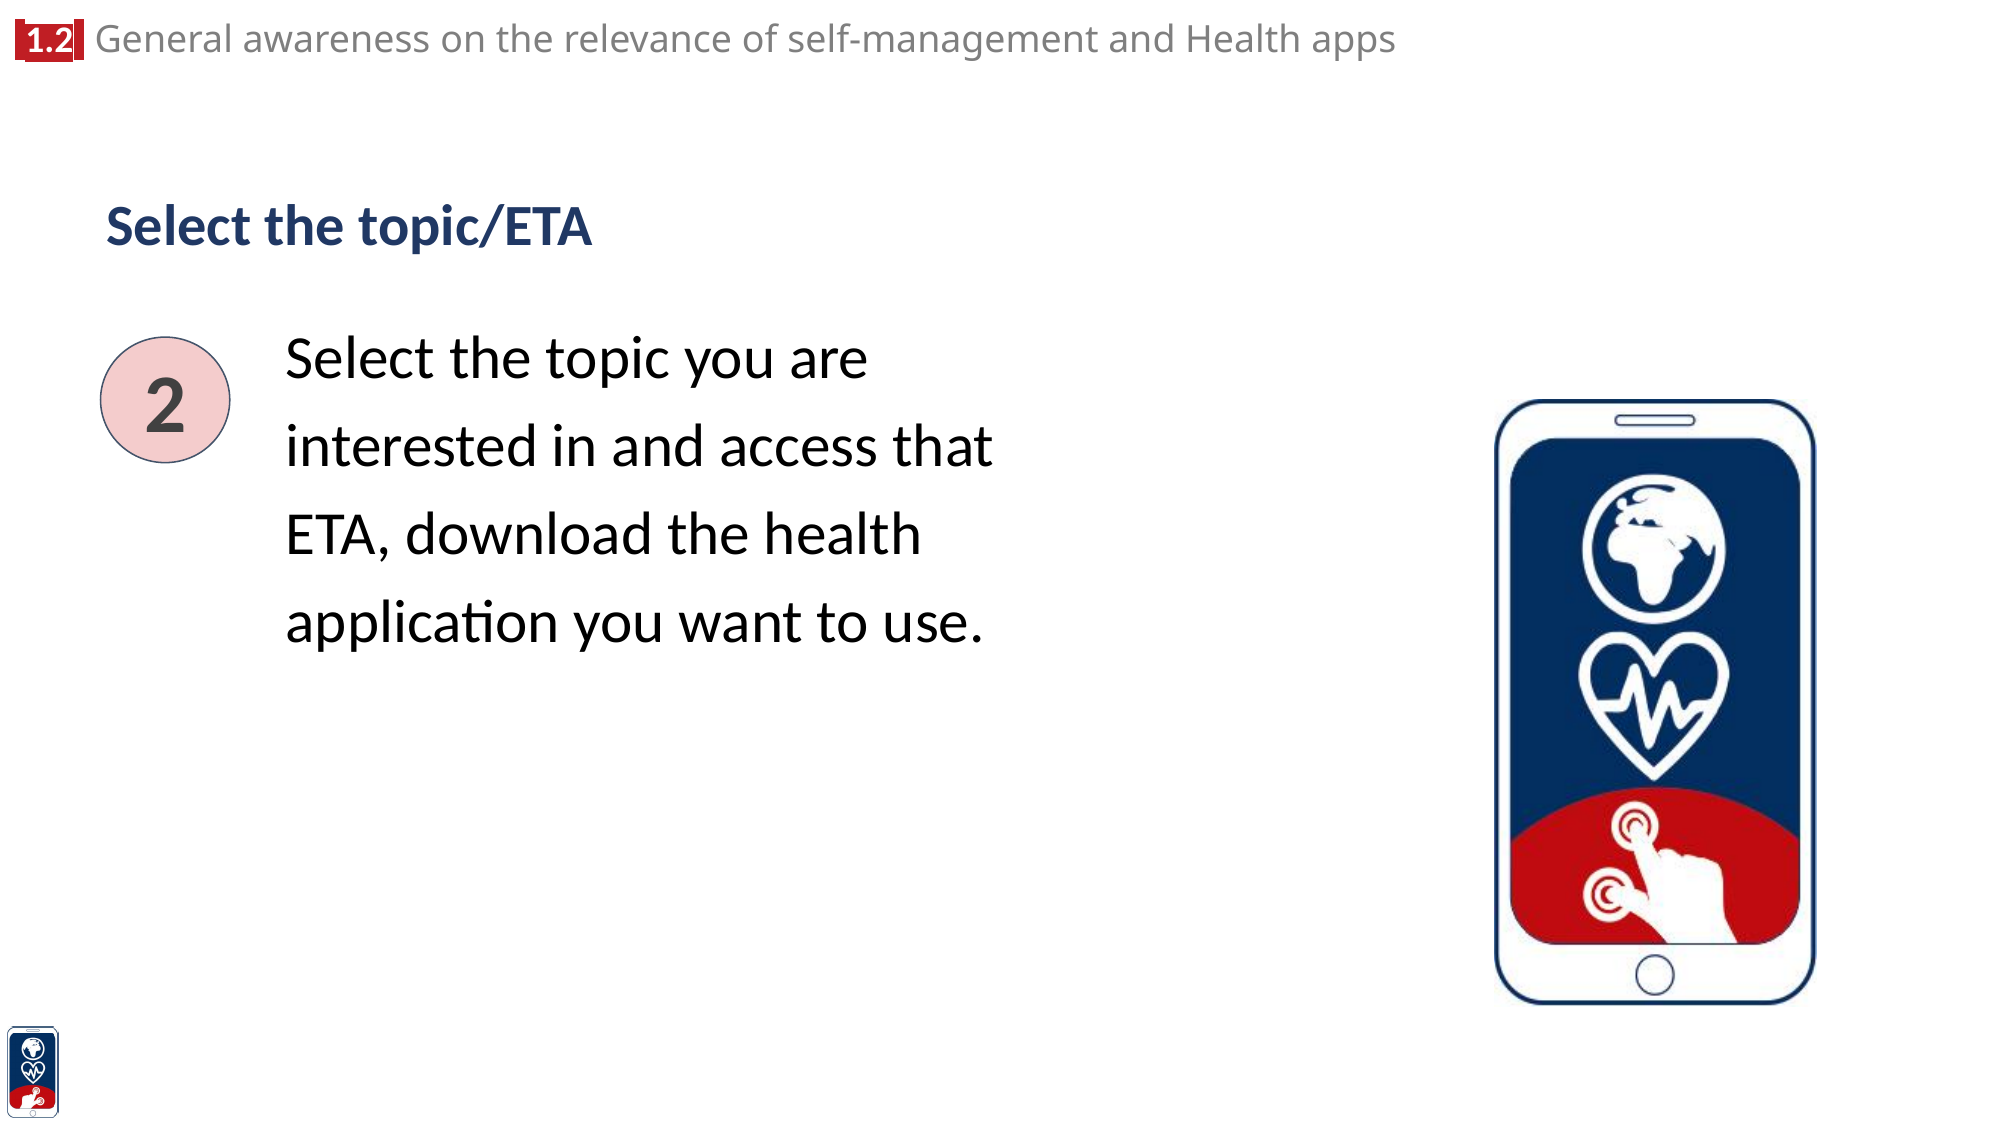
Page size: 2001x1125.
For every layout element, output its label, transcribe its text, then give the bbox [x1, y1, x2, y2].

text_box 2 [129, 334, 238, 465]
title Select the topic/ETA [91, 177, 1906, 277]
text_box [100, 347, 129, 452]
picture [7, 1026, 59, 1118]
picture [1494, 399, 1817, 1008]
list Select the topic you are interested in and access that ETA, download the health application you want to use. [270, 295, 1052, 1094]
